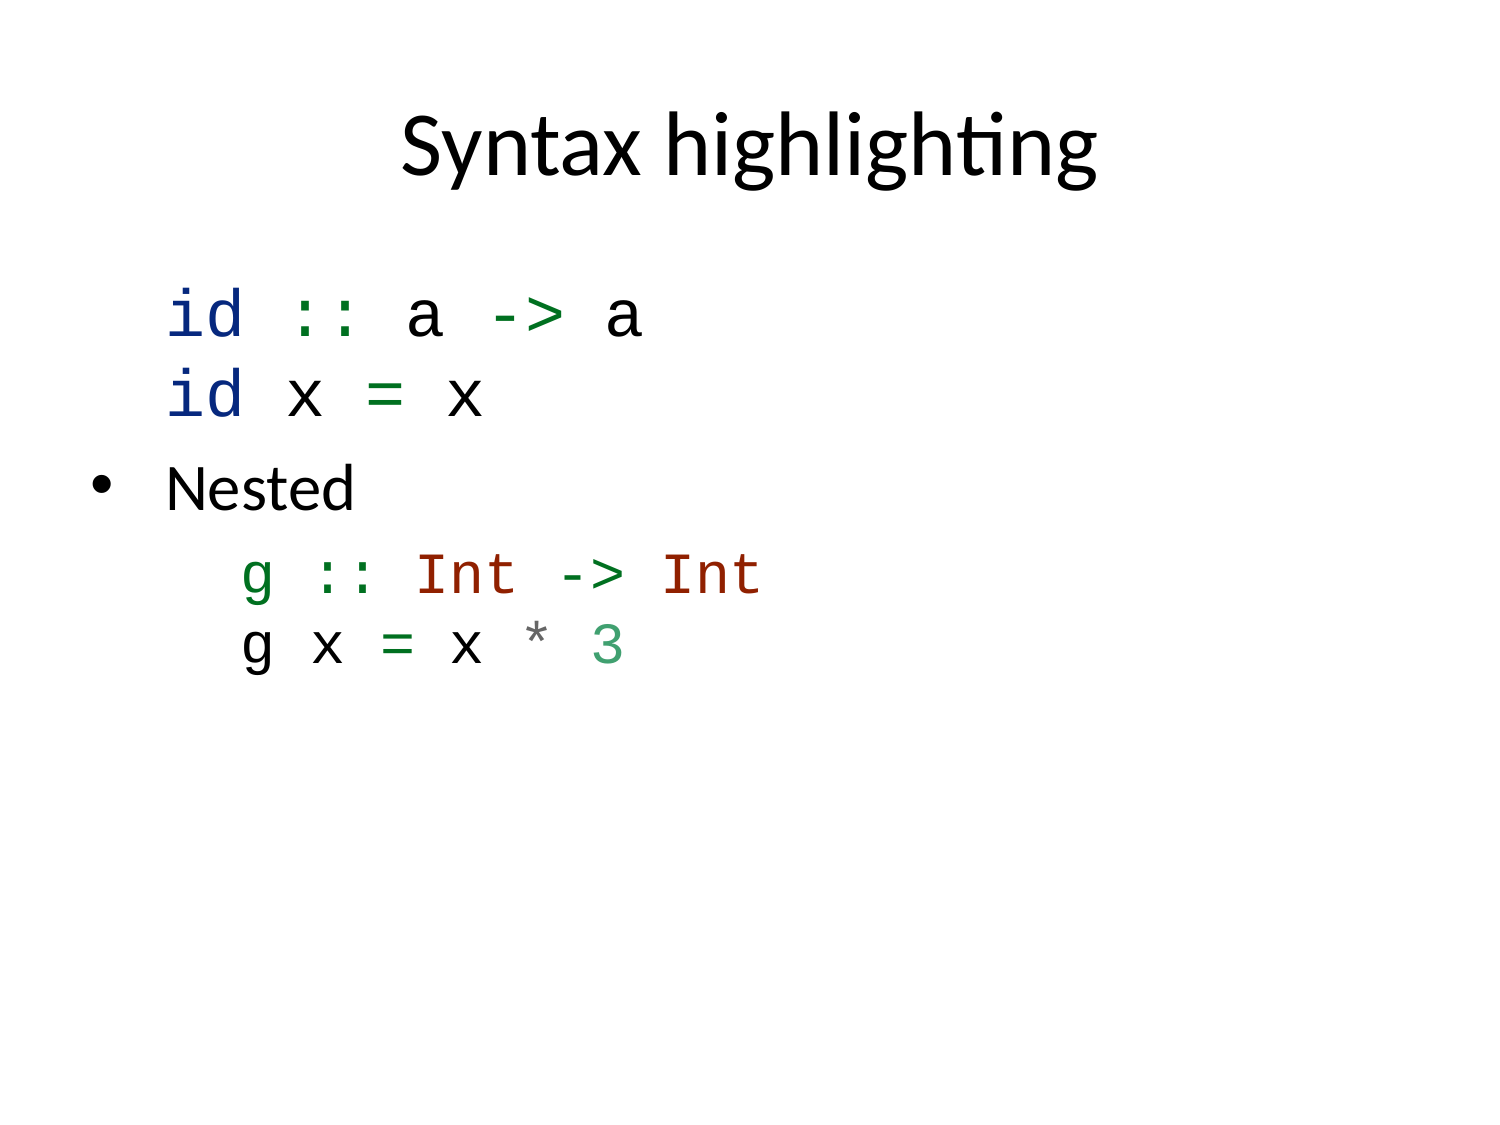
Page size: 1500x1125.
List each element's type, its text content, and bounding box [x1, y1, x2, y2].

list id :: a -> a id x = x Nested g :: Int -> Int g x = x * 3 [75, 262, 1425, 1005]
title Syntax highlighting [75, 45, 1425, 233]
